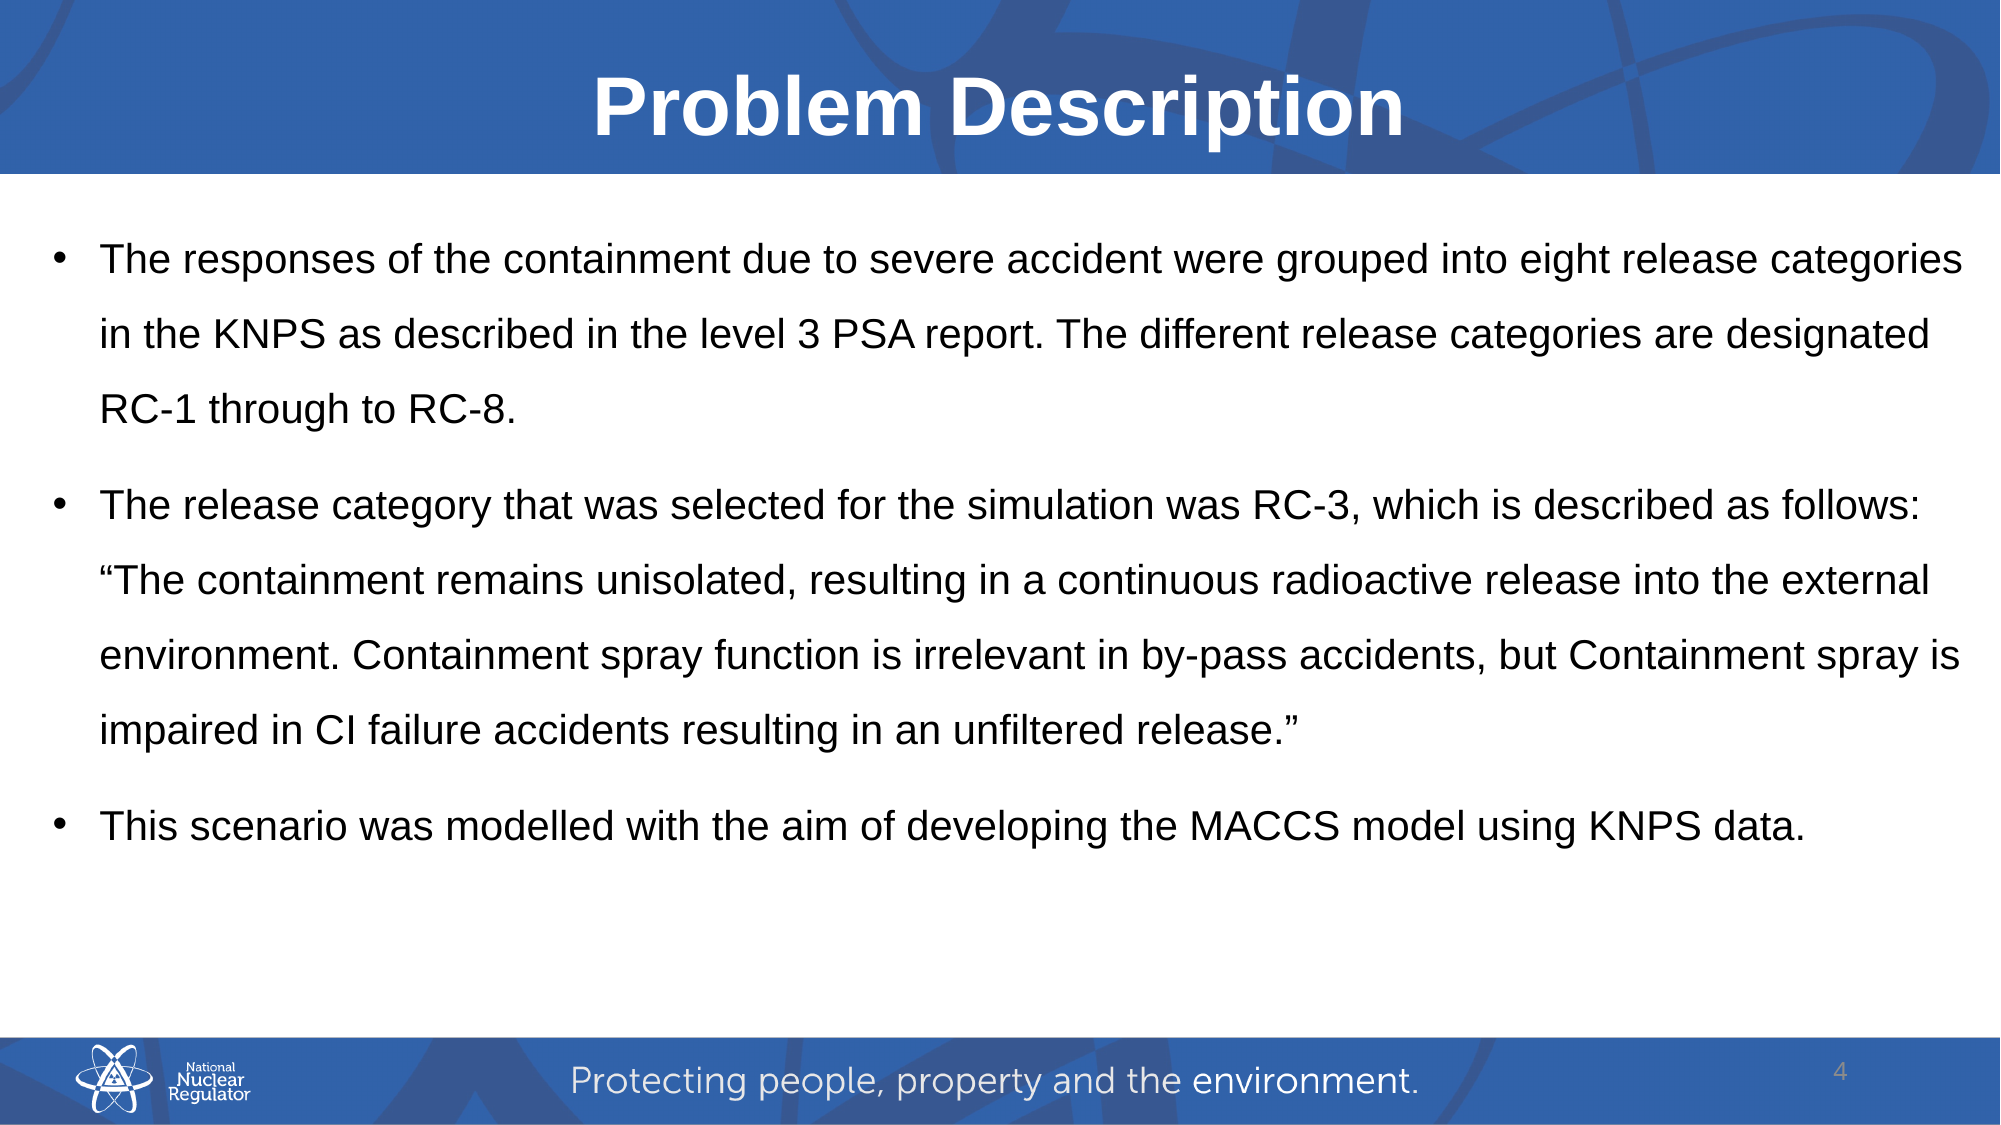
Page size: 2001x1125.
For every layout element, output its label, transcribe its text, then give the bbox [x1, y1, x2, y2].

title Problem Description [137, 0, 1863, 218]
picture [0, 0, 2000, 1125]
slide_number 4 [1412, 1042, 1863, 1103]
list The responses of the containment due to severe accident were grouped into eight release categories in the KNPS as described in the level 3 PSA report. The different release categories are designated RC-1 through to RC-8. The release category that was selected for the simulation was RC-3, which is described as follows: “The containment remains unisolated, resulting in a continuous radioactive release into the external environment. Containment spray function is irrelevant in by-pass accidents, but Containment spray is impaired in CI failure accidents resulting in an unfiltered release.” This scenario was modelled with the aim of developing the MACCS model using KNPS data. [37, 199, 1989, 1061]
